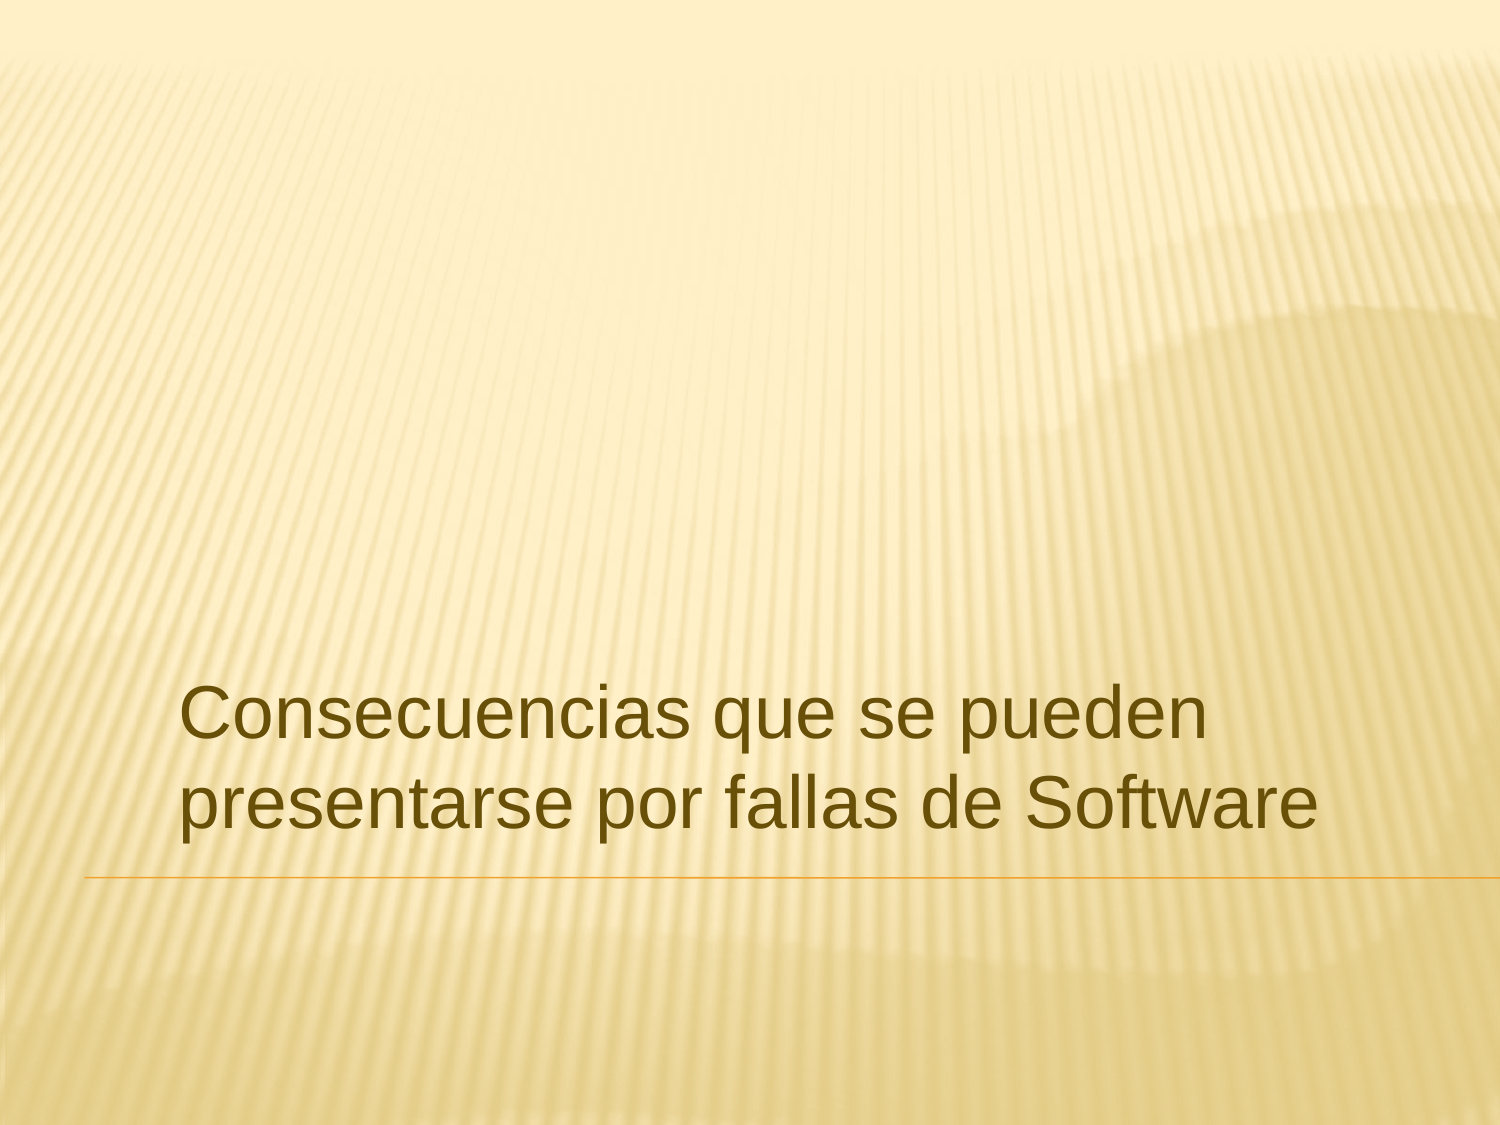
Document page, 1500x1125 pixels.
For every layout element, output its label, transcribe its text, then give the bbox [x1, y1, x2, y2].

text_box Consecuencias que se pueden presentarse por fallas de Software [164, 656, 1360, 851]
